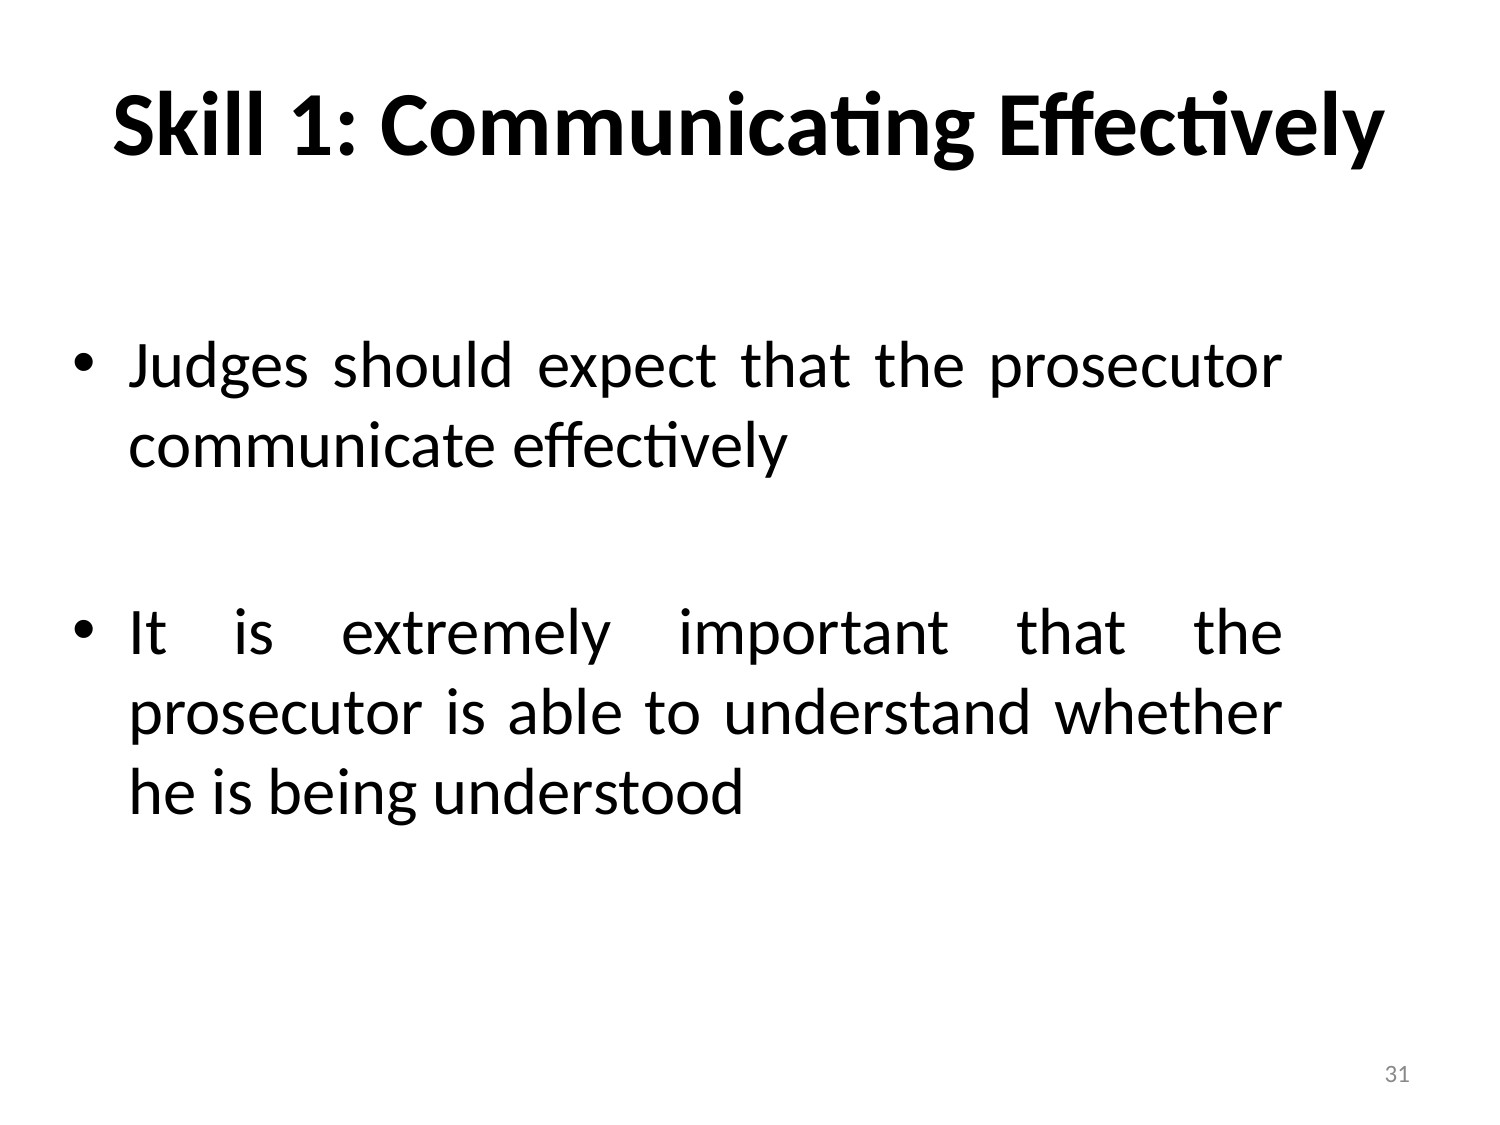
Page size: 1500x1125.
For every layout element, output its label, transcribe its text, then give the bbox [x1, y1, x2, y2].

title Skill 1: Communicating Effectively [75, 24, 1425, 213]
slide_number 31 [1074, 1042, 1425, 1103]
text_box Judges should expect that the prosecutor communicate effectively It is extremely important that the prosecutor is able to understand whether he is being understood [57, 220, 1300, 1097]
